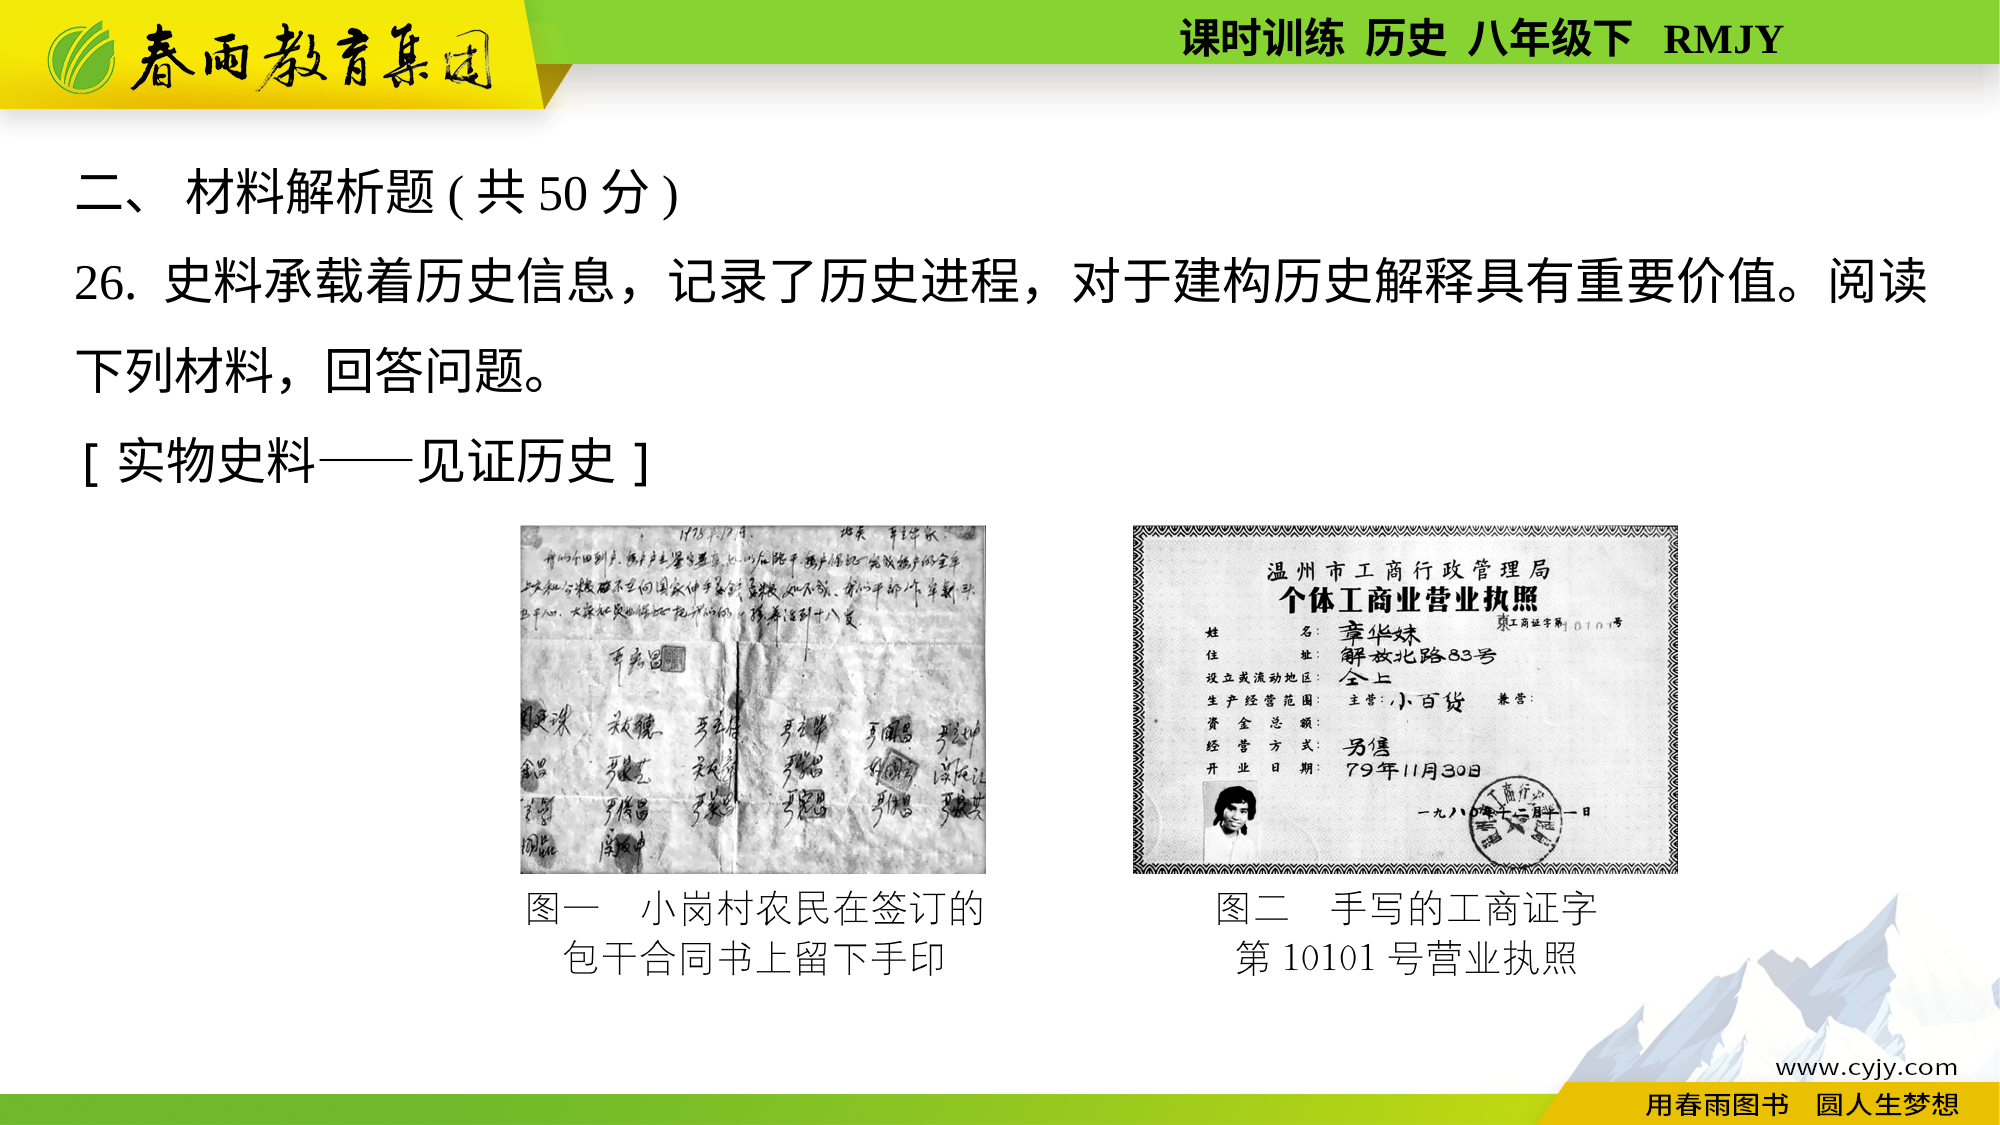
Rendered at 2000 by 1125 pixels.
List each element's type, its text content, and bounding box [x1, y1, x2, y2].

list 二、 材料解析题(共50分) 26. 史料承载着历史信息，记录了历史进程，对于建构历史解释具有重要价值。阅读下列材料，回答问题。 [实物史料——见证历史] [59, 122, 1944, 490]
picture [0, 0, 2000, 1125]
